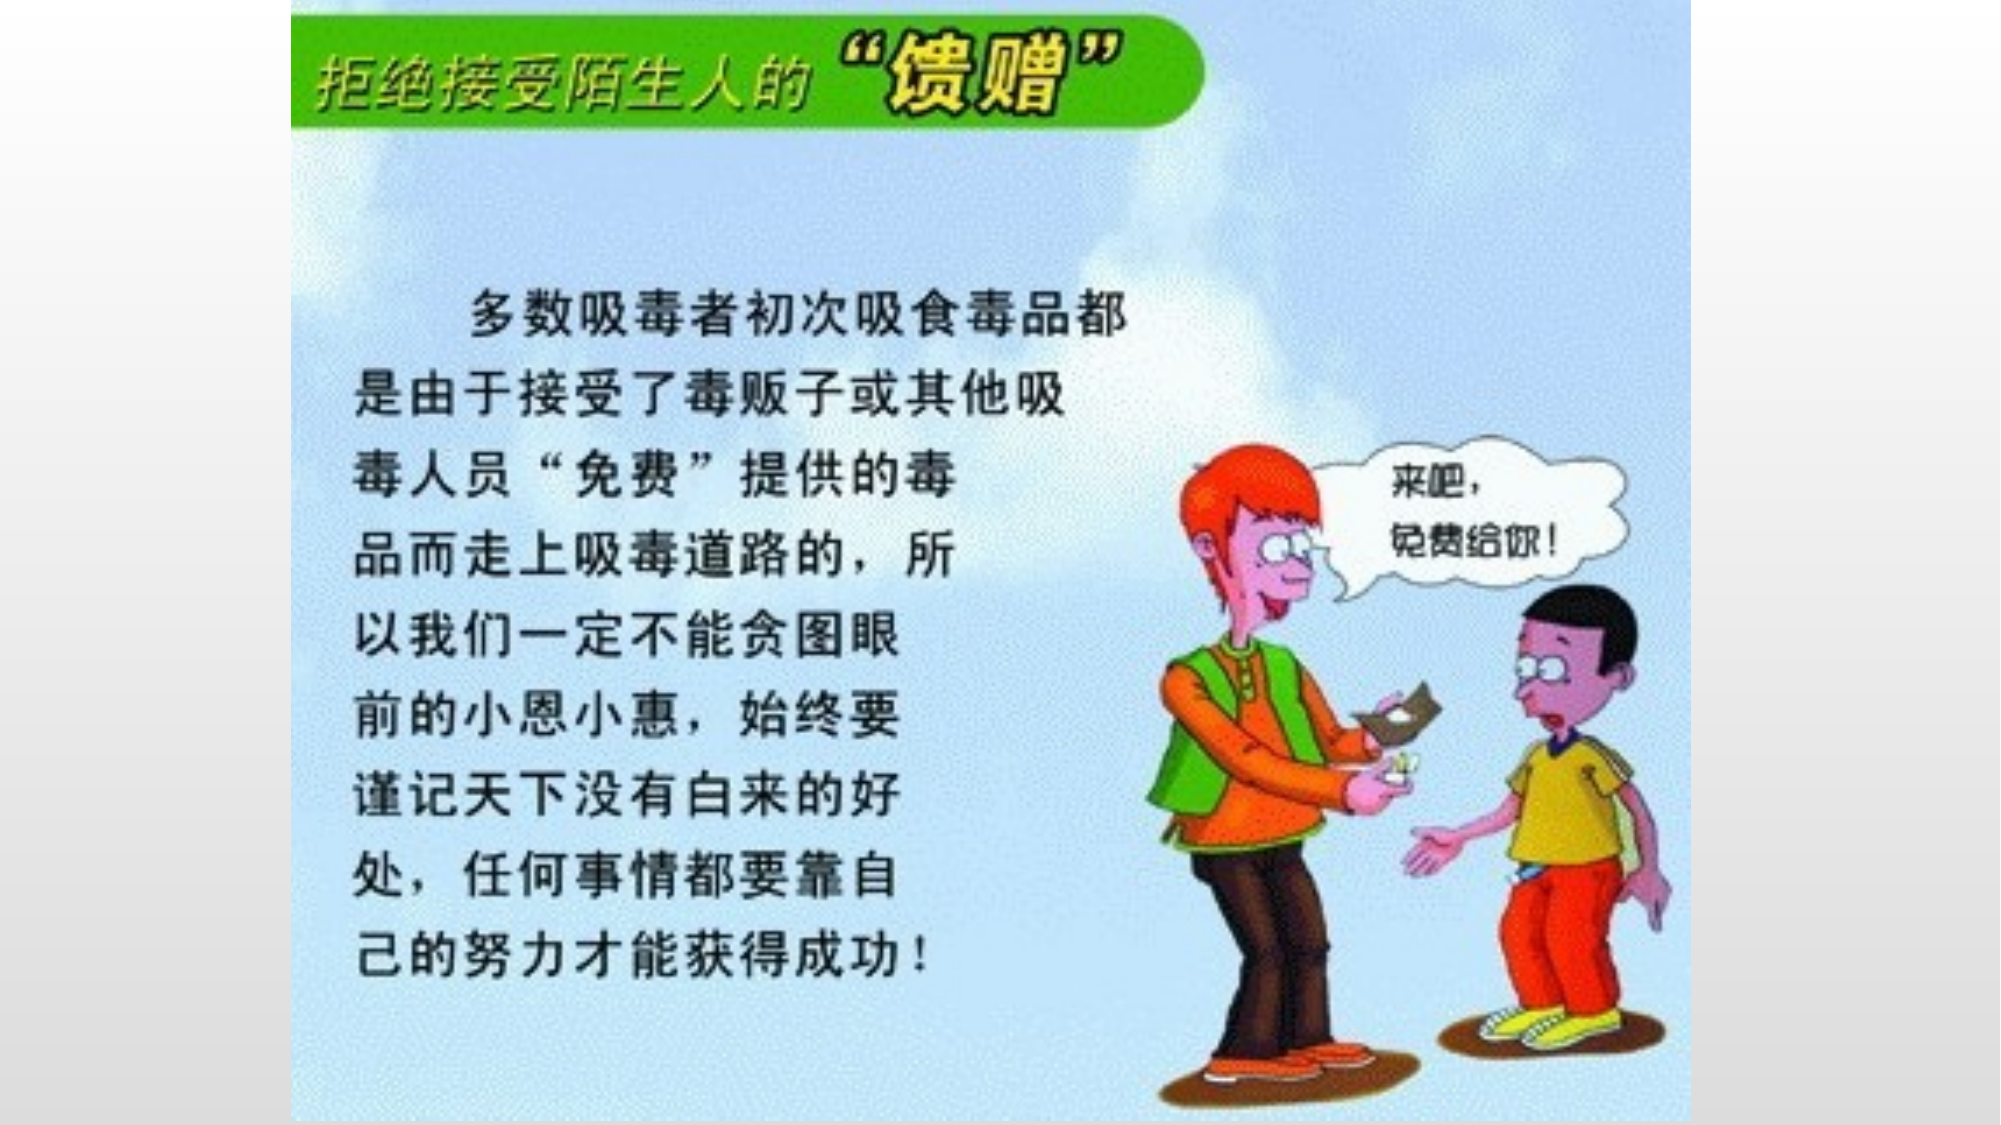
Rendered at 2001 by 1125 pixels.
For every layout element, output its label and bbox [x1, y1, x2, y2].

list [291, 0, 1691, 1121]
